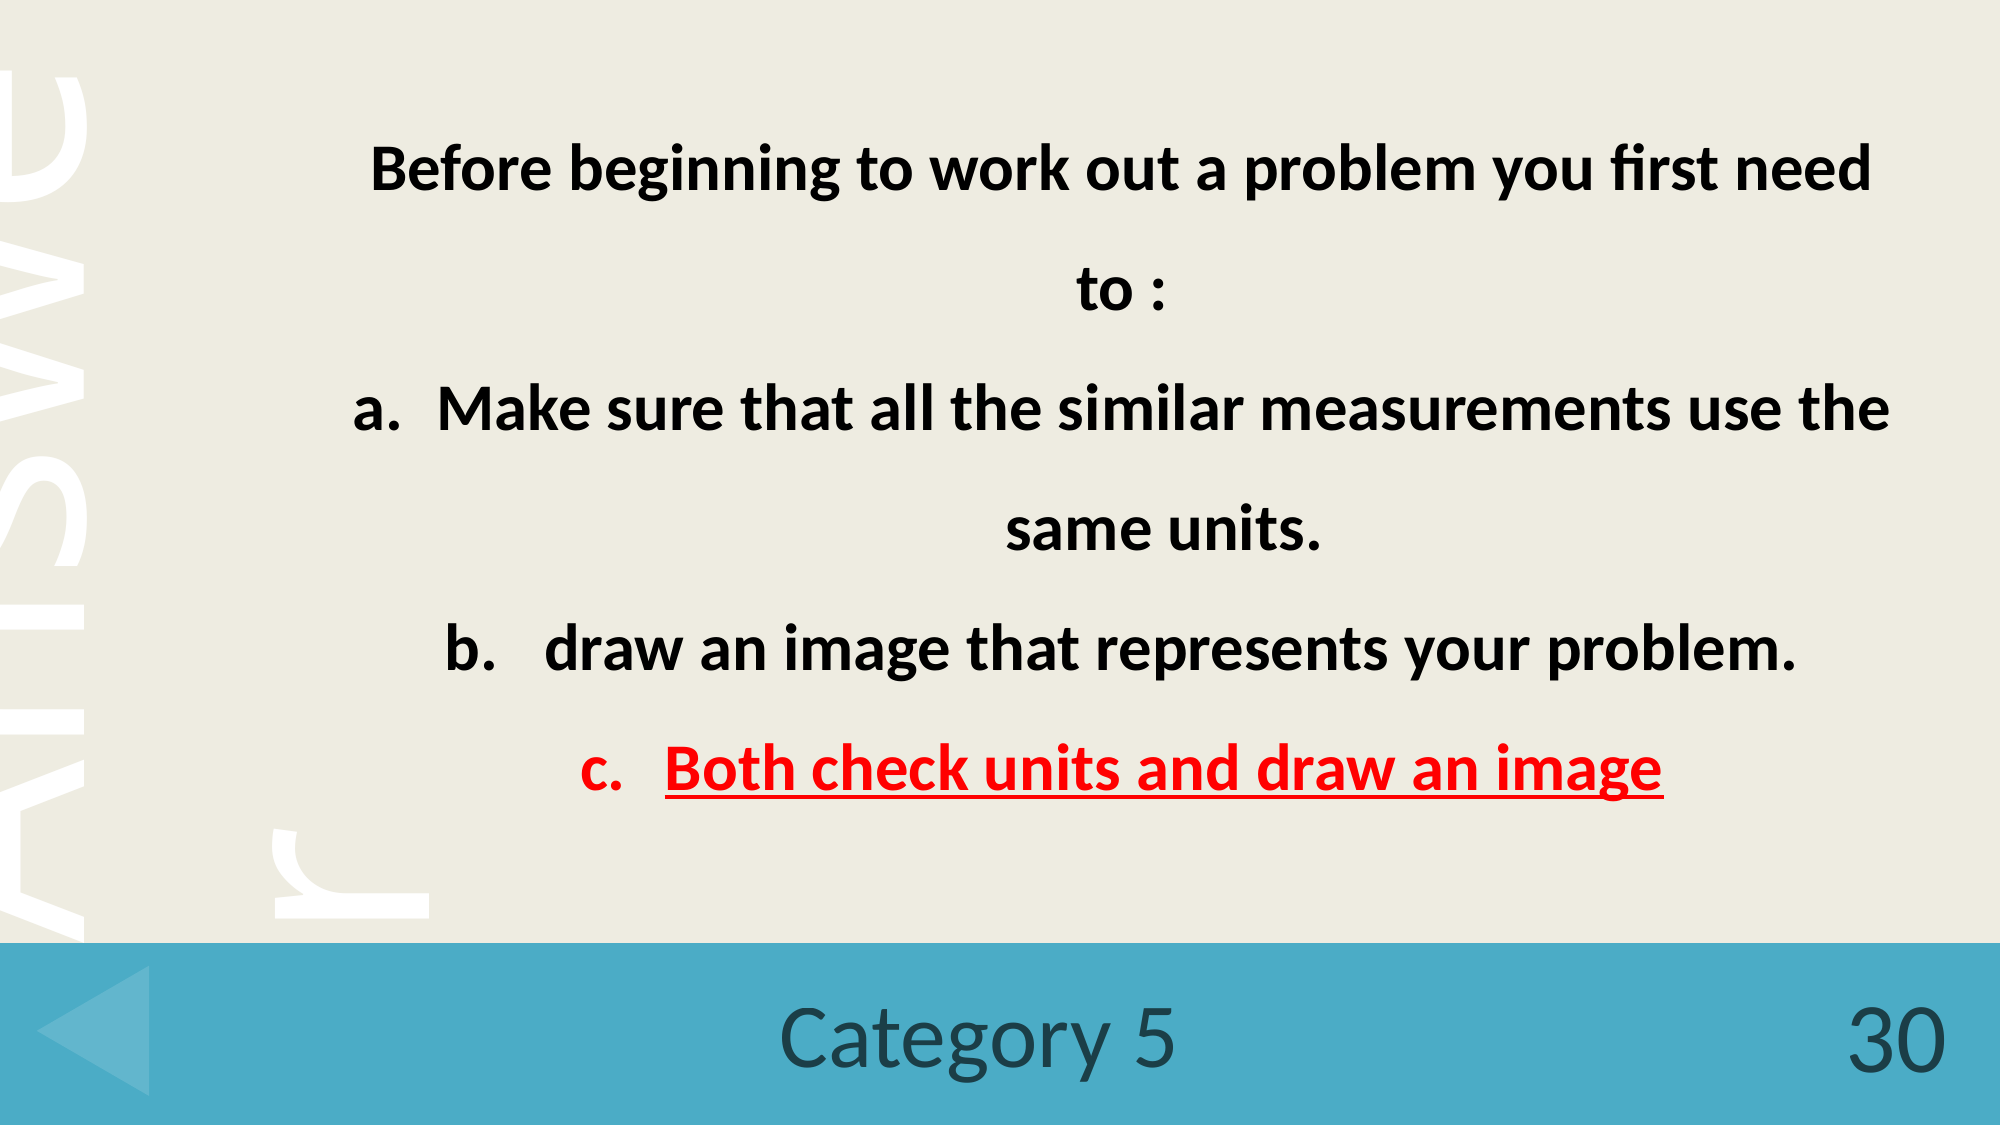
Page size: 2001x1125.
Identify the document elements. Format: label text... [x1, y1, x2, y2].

list Before beginning to work out a problem you first need to : Make sure that all the similar measurements use the same units. draw an image that represents your problem. Both check units and draw an image [302, 99, 1943, 908]
title Category 5 [79, 937, 1880, 1125]
list 30 [1880, 967, 1963, 1097]
